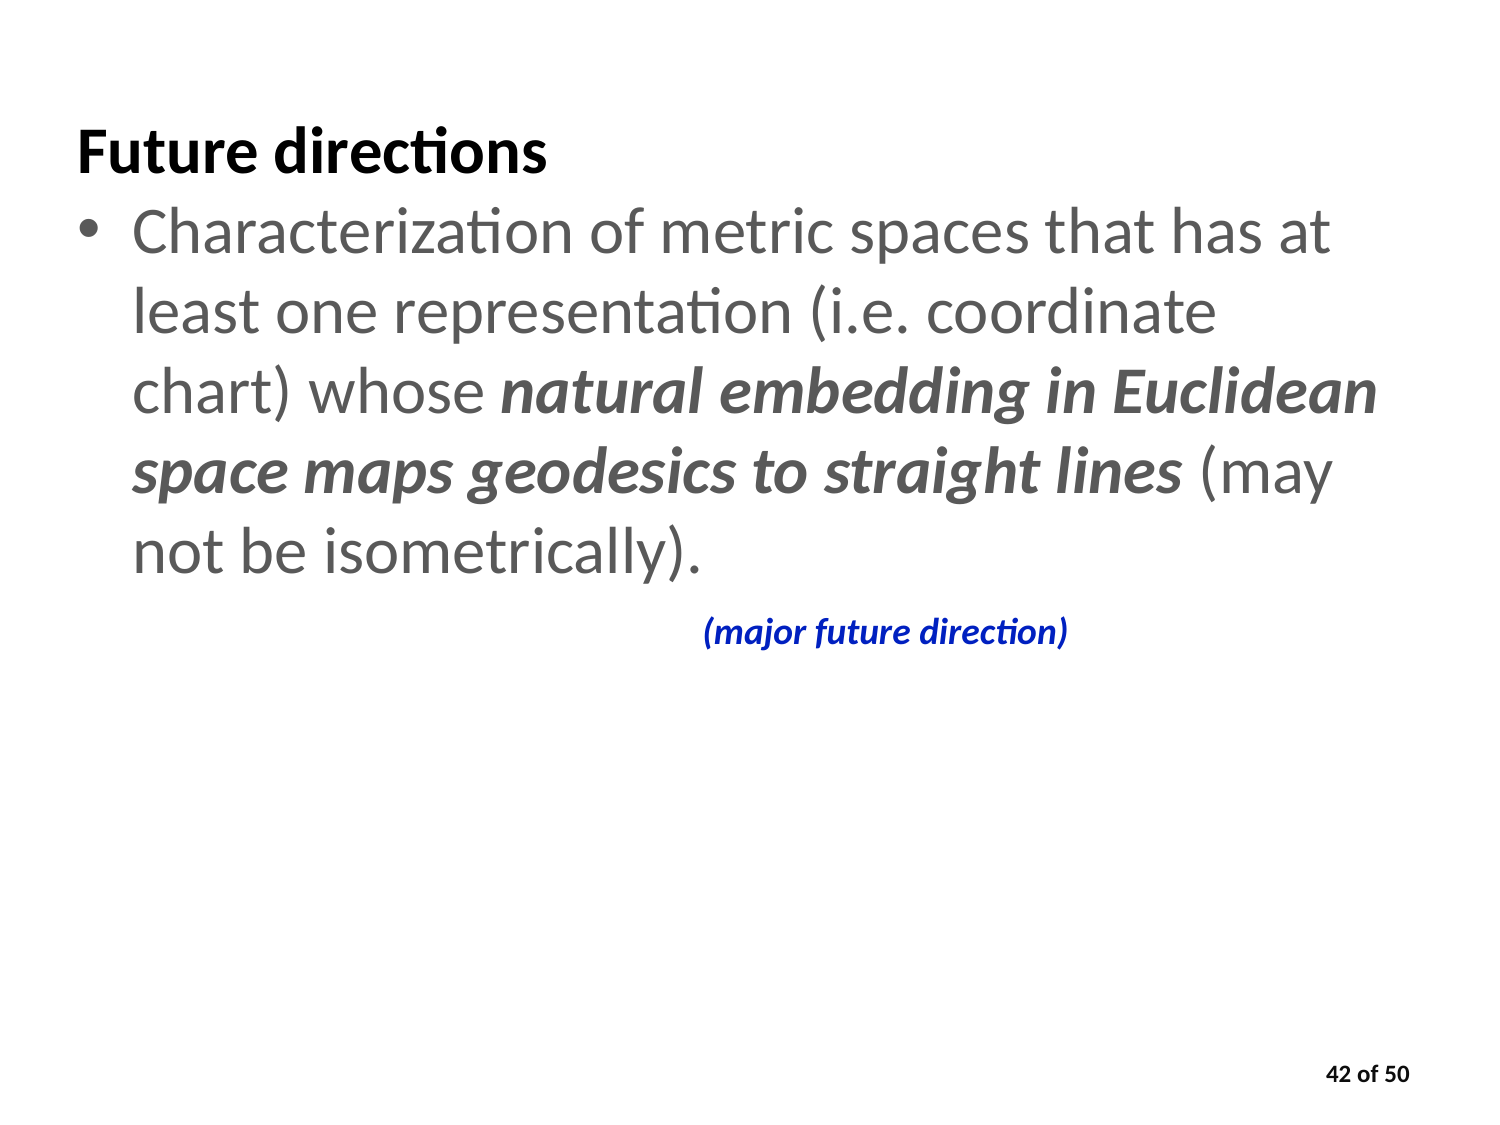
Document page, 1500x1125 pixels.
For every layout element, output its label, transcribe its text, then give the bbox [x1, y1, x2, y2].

text_box Future directions Characterization of metric spaces that has at least one representation (i.e. coordinate chart) whose natural embedding in Euclidean space maps geodesics to straight lines (may not be isometrically). [62, 99, 1400, 595]
slide_number 42 of 50 [1074, 1042, 1425, 1103]
text_box (major future direction) [687, 599, 1275, 660]
